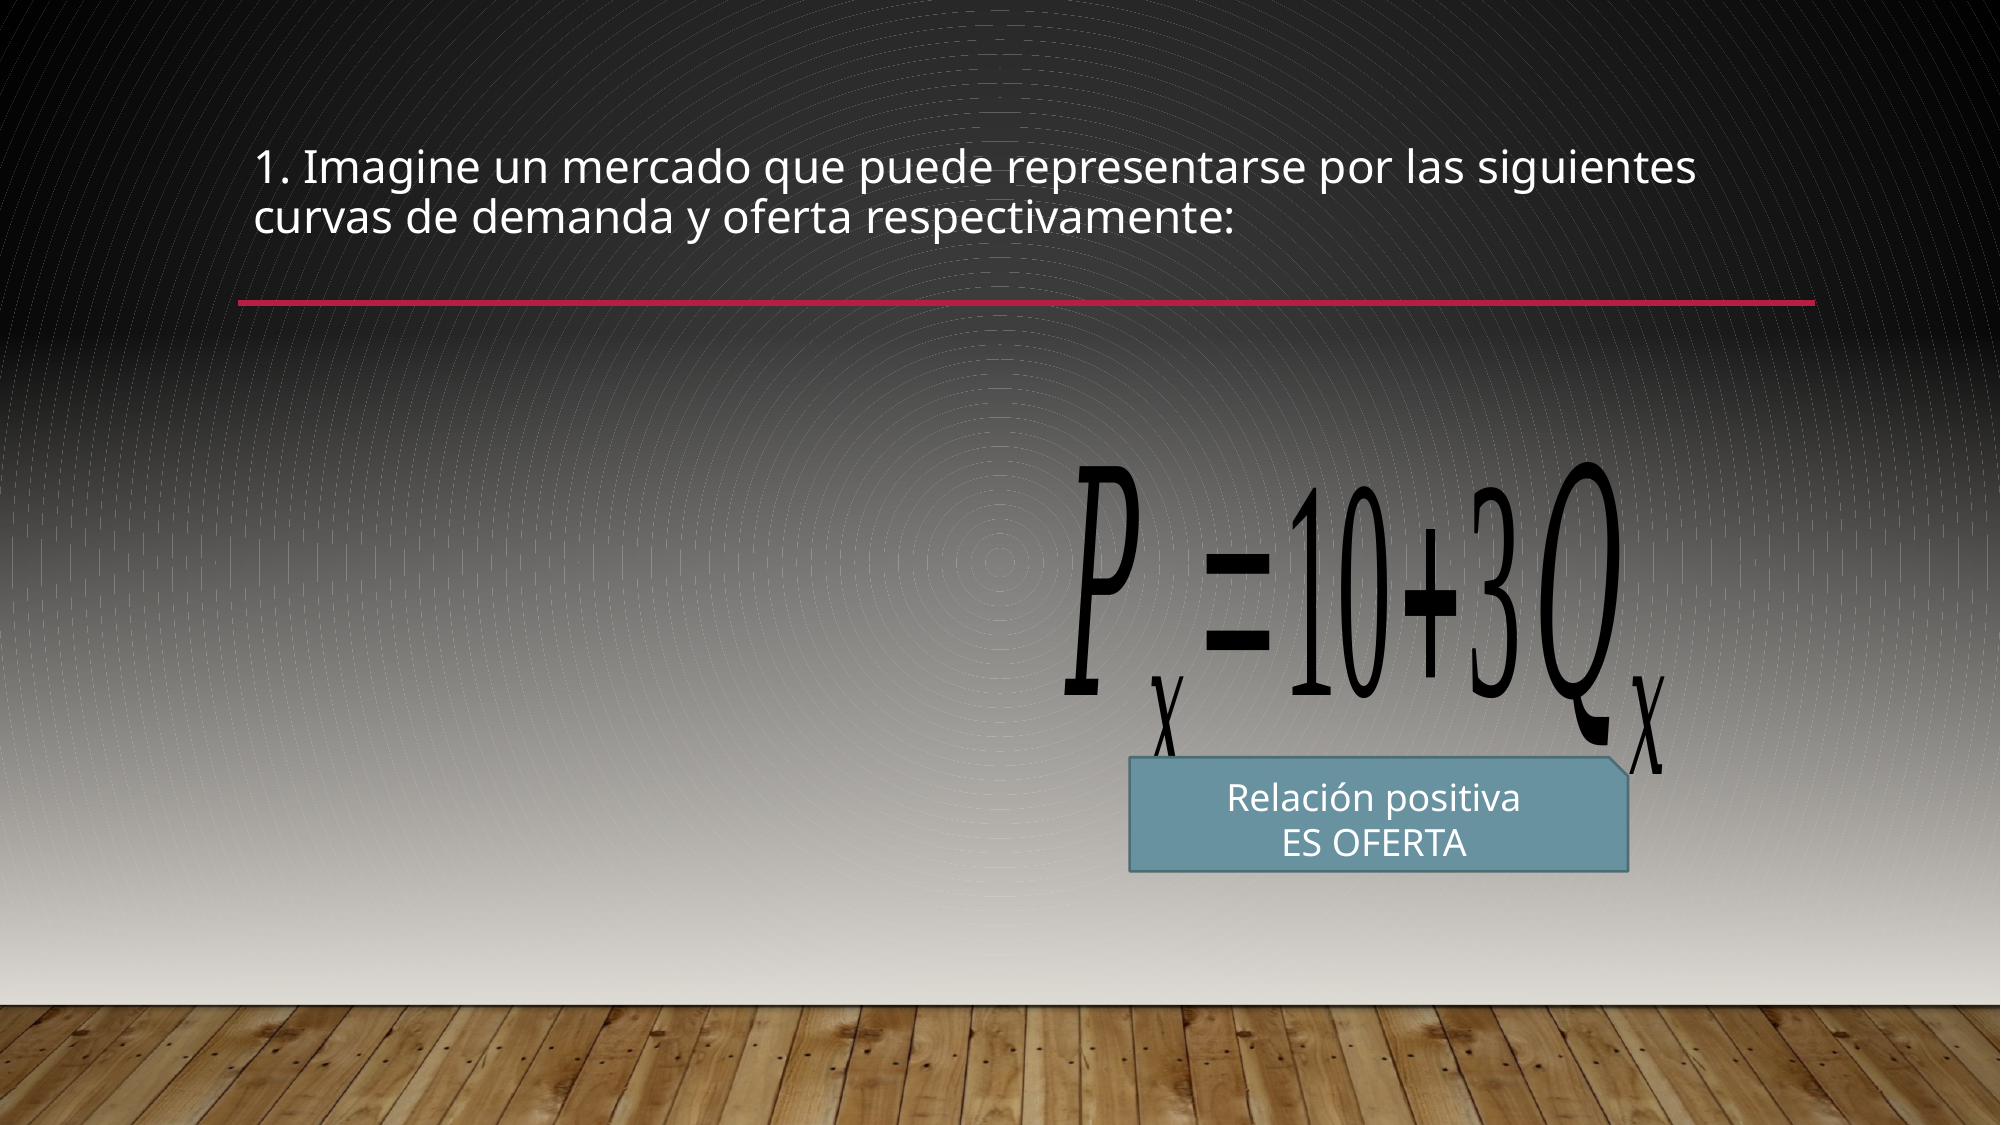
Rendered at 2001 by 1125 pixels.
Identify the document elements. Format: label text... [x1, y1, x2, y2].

picture [0, 1005, 2000, 1125]
text_box Relación positiva ES OFERTA [1128, 755, 1630, 873]
title 1. Imagine un mercado que puede representarse por las siguientes curvas de demanda y oferta respectivamente: [238, 111, 1781, 277]
